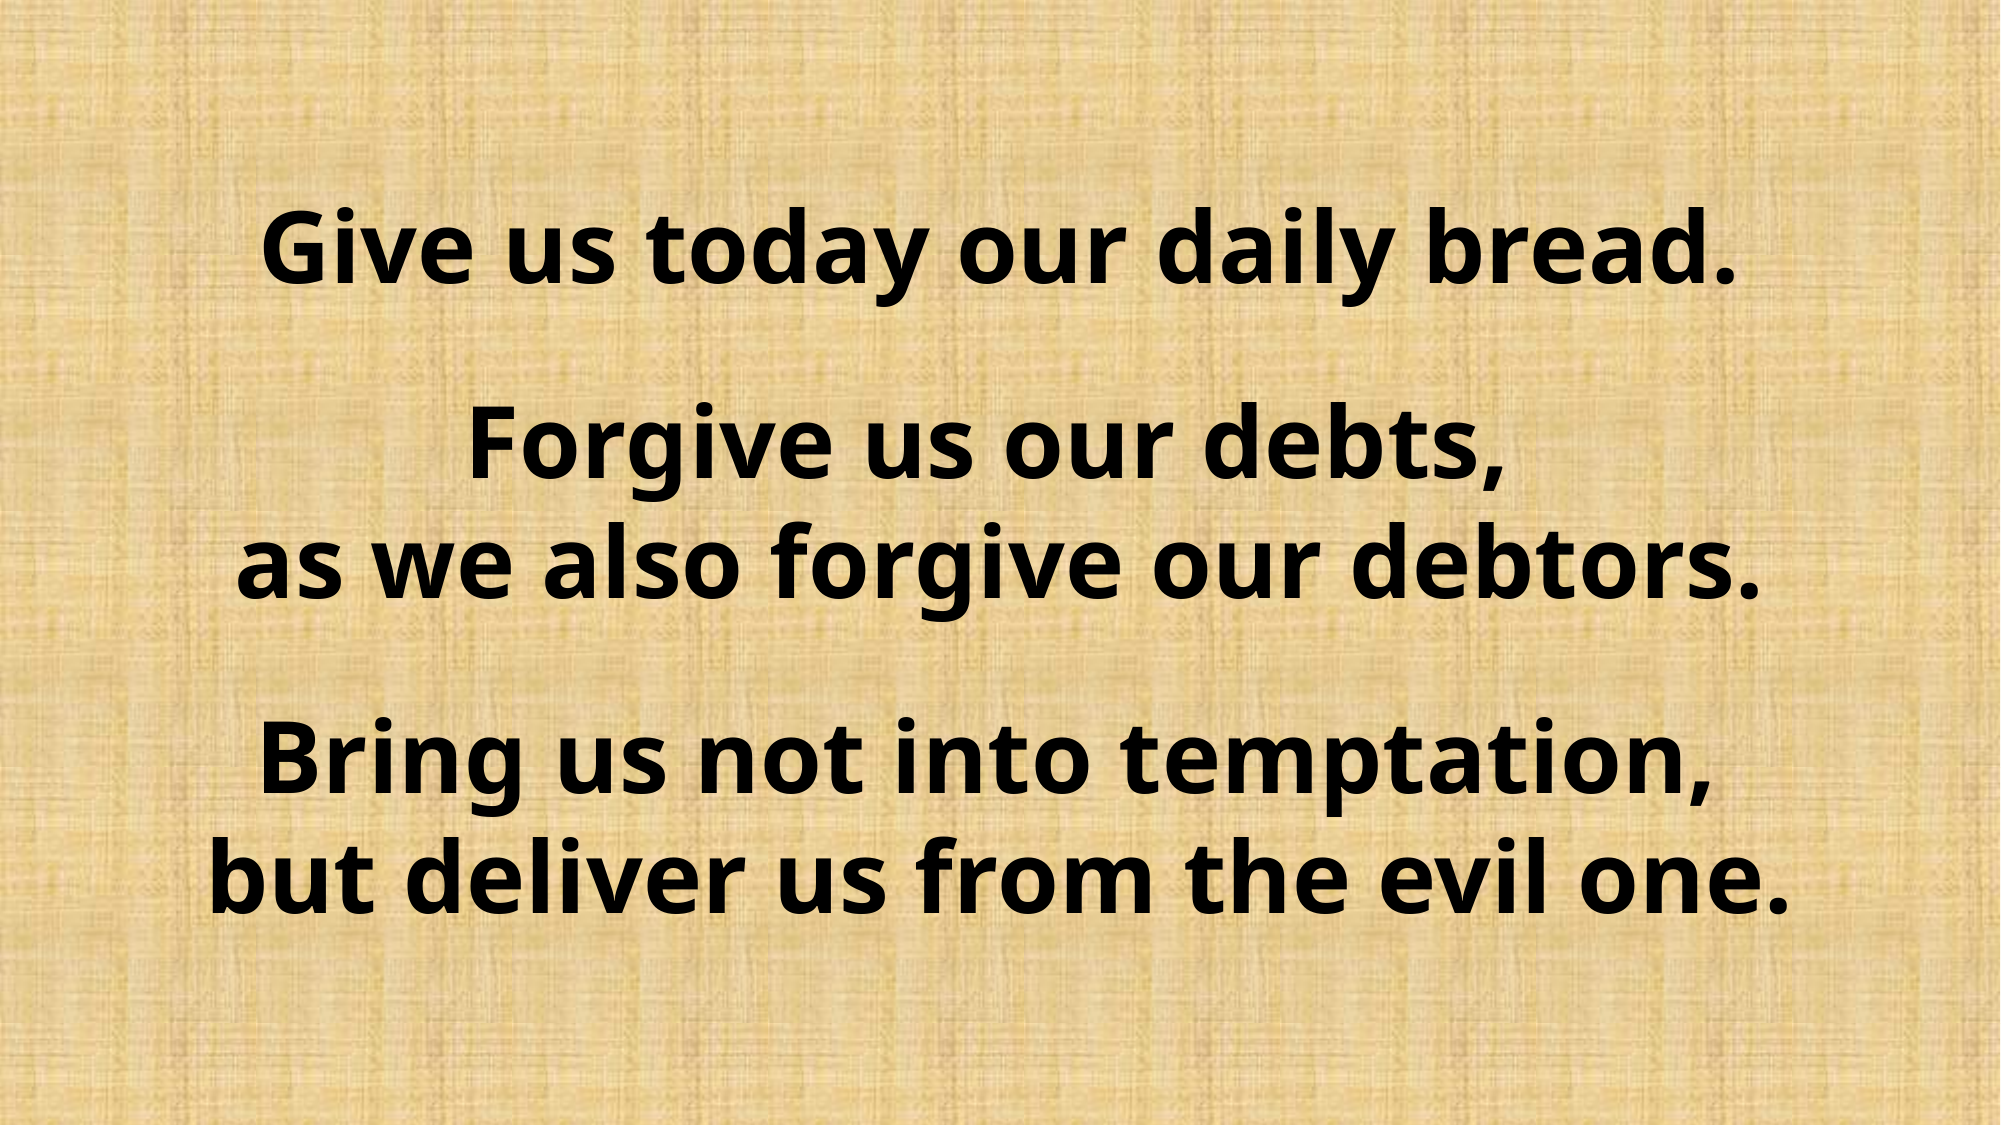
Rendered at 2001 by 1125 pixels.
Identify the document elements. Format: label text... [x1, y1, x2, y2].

picture [0, 0, 2001, 1125]
text_box Give us today our daily bread. Forgive us our debts, as we also forgive our debtors. Bring us not into temptation, but deliver us from the evil one. [0, 176, 2000, 941]
